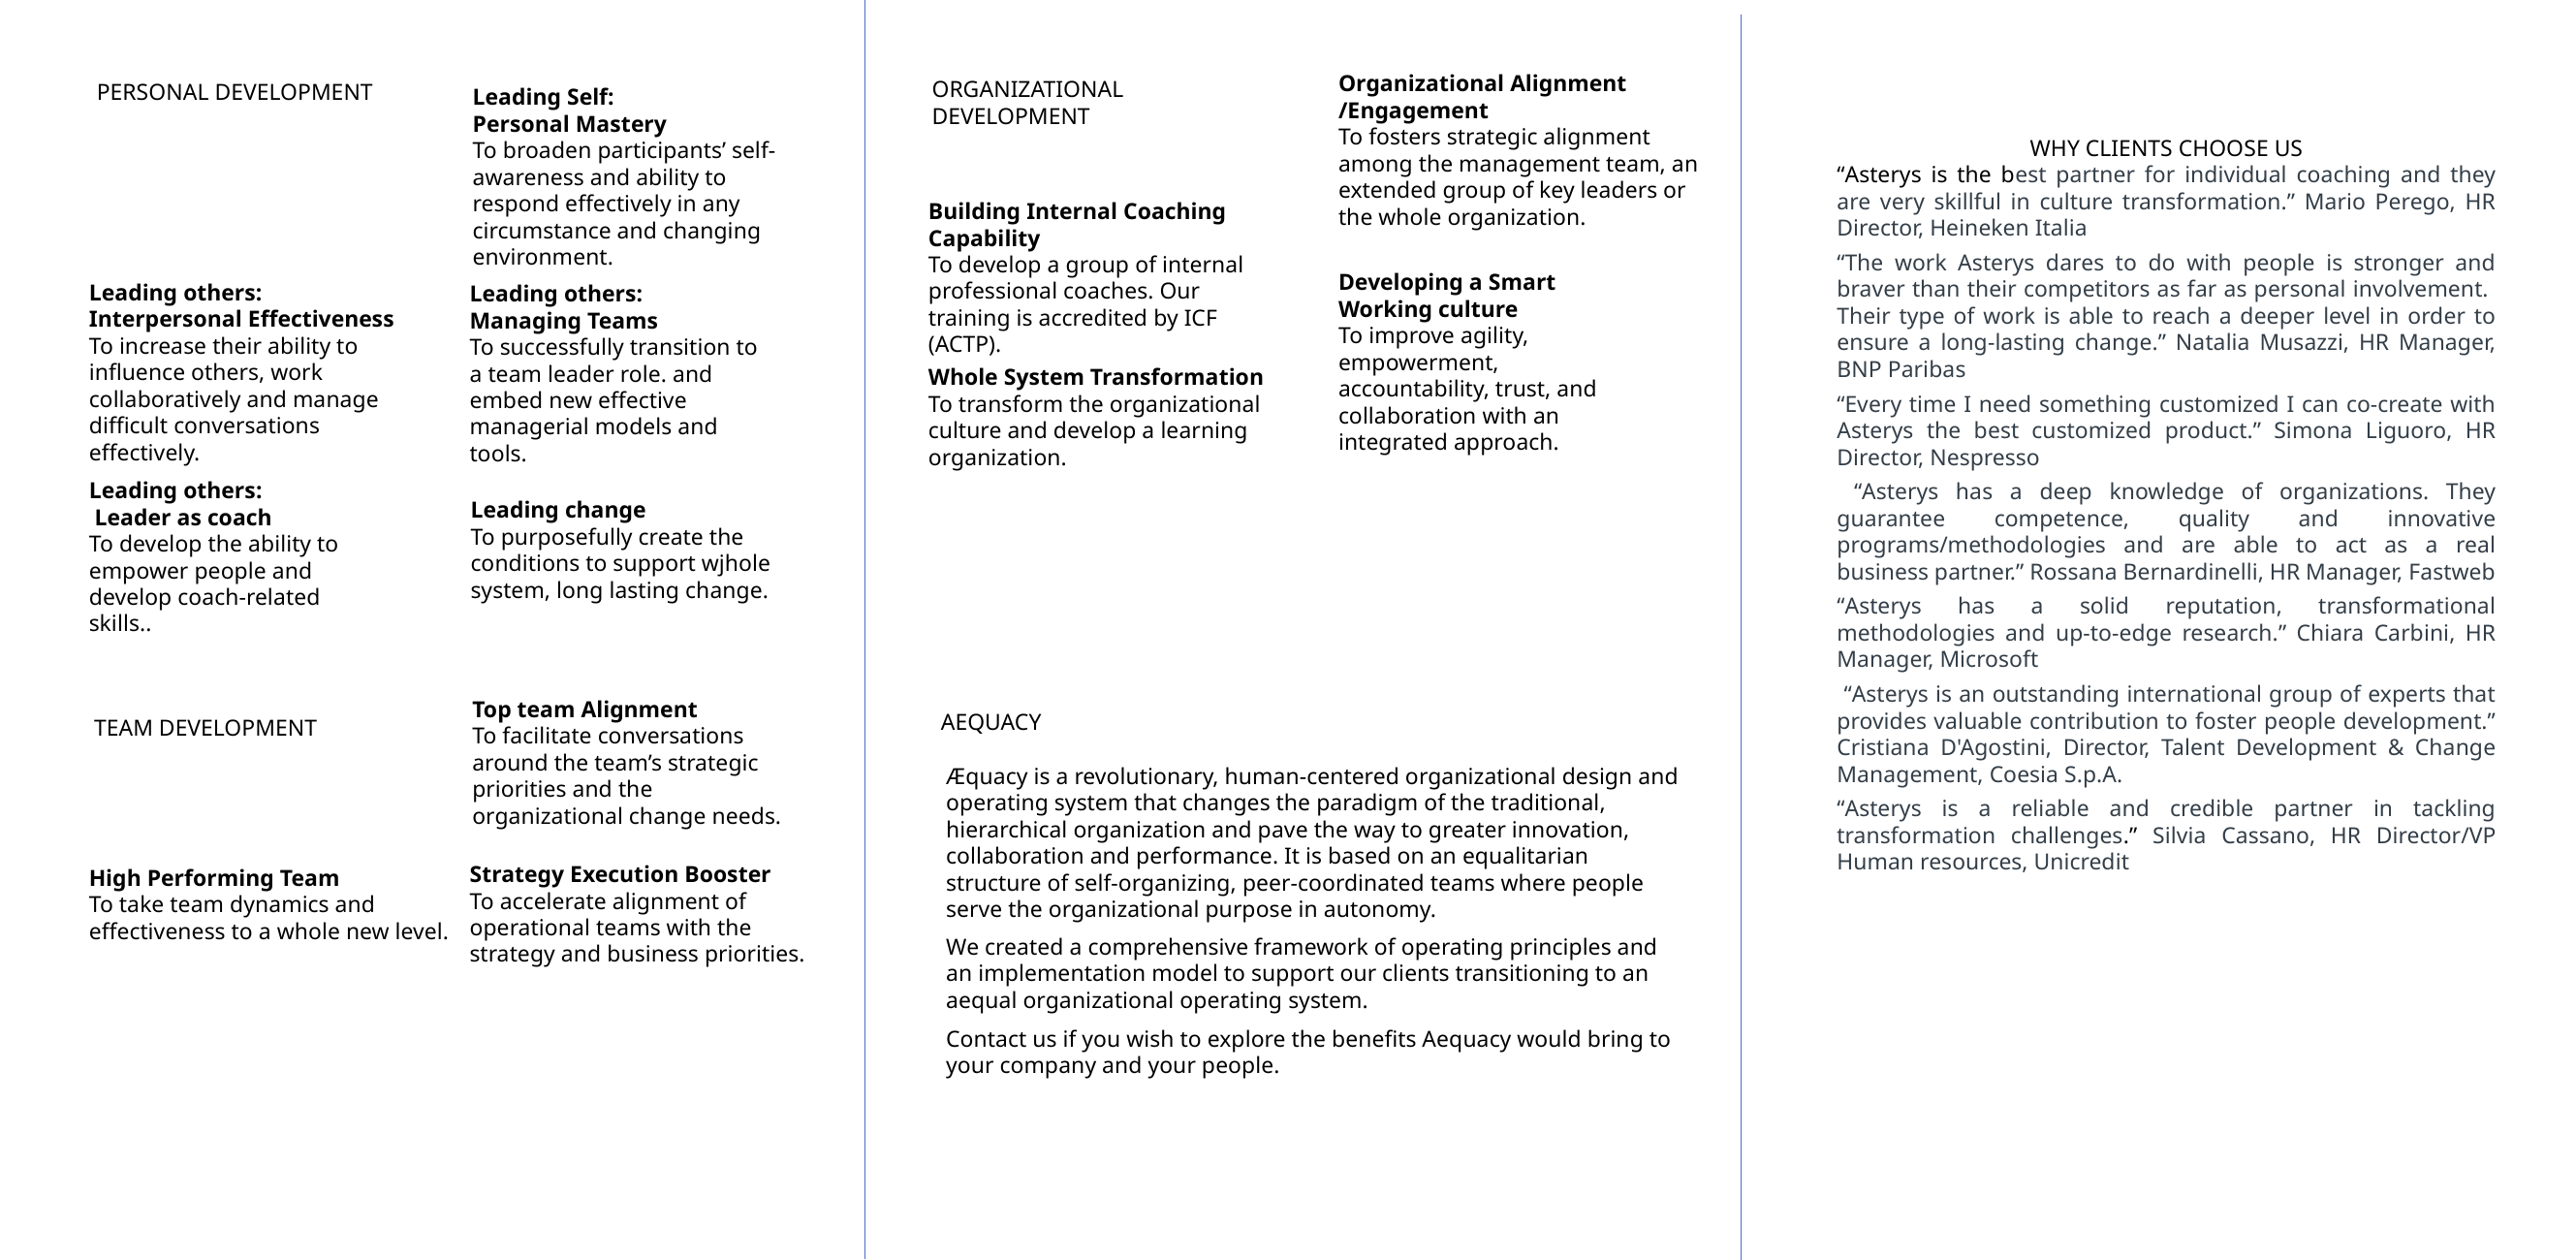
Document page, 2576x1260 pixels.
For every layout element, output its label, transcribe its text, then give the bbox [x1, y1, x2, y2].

text_box Leading others: Interpersonal Effectiveness To increase their ability to influence others, work collaboratively and manage difficult conversations effectively. [74, 244, 418, 499]
text_box Strategy Execution Booster To accelerate alignment of operational teams with the strategy and business priorities. [455, 853, 837, 974]
text_box High Performing Team To take team dynamics and effectiveness to a whole new level. [74, 856, 477, 978]
text_box WHY CLIENTS CHOOSE US “Asterys is the best partner for individual coaching and they are very skillful in culture transformation.” Mario Perego, HR Director, Heineken Italia “The work Asterys dares to do with people is stronger and braver than their competitors as far as personal involvement. Their type of work is able to reach a deeper level in order to ensure a long-lasting change.” Natalia Musazzi, HR Manager, BNP Paribas “Every time I need something customized I can co-create with Asterys the best customized product.” Simona Liguoro, HR Director, Nespresso “Asterys has a deep knowledge of organizations. They guarantee competence, quality and innovative programs/methodologies and are able to act as a real business partner.” Rossana Bernardinelli, HR Manager, Fastweb “Asterys has a solid reputation, transformational methodologies and up-to-edge research.” Chiara Carbini, HR Manager, Microsoft “Asterys is an outstanding international group of experts that provides valuable contribution to foster people development.” Cristiana D'Agostini, Director, Talent Development & Change Management, Coesia S.p.A. “Asterys is a reliable and credible partner in tackling transformation challenges.” Silvia Cassano, HR Director/VP Human resources, Unicredit [1822, 126, 2511, 882]
text_box ORGANIZATIONAL DEVELOPMENT [917, 68, 1145, 163]
text_box Leading others: Managing Teams To successfully transition to a team leader role. and embed new effective managerial models and tools. [455, 245, 784, 500]
text_box PERSONAL DEVELOPMENT [81, 71, 401, 140]
text_box Æquacy is a revolutionary, human-centered organizational design and operating system that changes the paradigm of the traditional, hierarchical organization and pave the way to greater innovation, collaboration and performance. It is based on an equalitarian structure of self-organizing, peer-coordinated teams where people serve the organizational purpose in autonomy. [931, 754, 1704, 926]
text_box Developing a Smart Working culture To improve agility, empowerment, accountability, trust, and collaboration with an integrated approach. [1324, 261, 1669, 462]
text_box Building Internal Coaching Capability To develop a group of internal professional coaches. Our training is accredited by ICF (ACTP). [914, 190, 1298, 356]
text_box AEQUACY [926, 701, 1056, 770]
text_box Leading others: Leader as coach To develop the ability to empower people and develop coach-related skills.. [74, 442, 403, 671]
text_box Whole System Transformation To transform the organizational culture and develop a learning organization. [914, 356, 1313, 477]
text_box TEAM DEVELOPMENT [79, 707, 398, 775]
text_box Top team Alignment To facilitate conversations around the team’s strategic priorities and the organizational change needs. [457, 688, 800, 836]
text_box Leading Self: Personal Mastery To broaden participants’ self-awareness and ability to respond effectively in any circumstance and changing environment. [457, 48, 801, 277]
text_box Leading change To purposefully create the conditions to support wjhole system, long lasting change. [456, 488, 787, 610]
text_box We created a comprehensive framework of operating principles and an implementation model to support our clients transitioning to an aequal organizational operating system. Contact us if you wish to explore the benefits Aequacy would bring to your company and your people. [931, 926, 1704, 1086]
text_box Organizational Alignment /Engagement To fosters strategic alignment among the management team, an extended group of key leaders or the whole organization. [1324, 62, 1719, 237]
